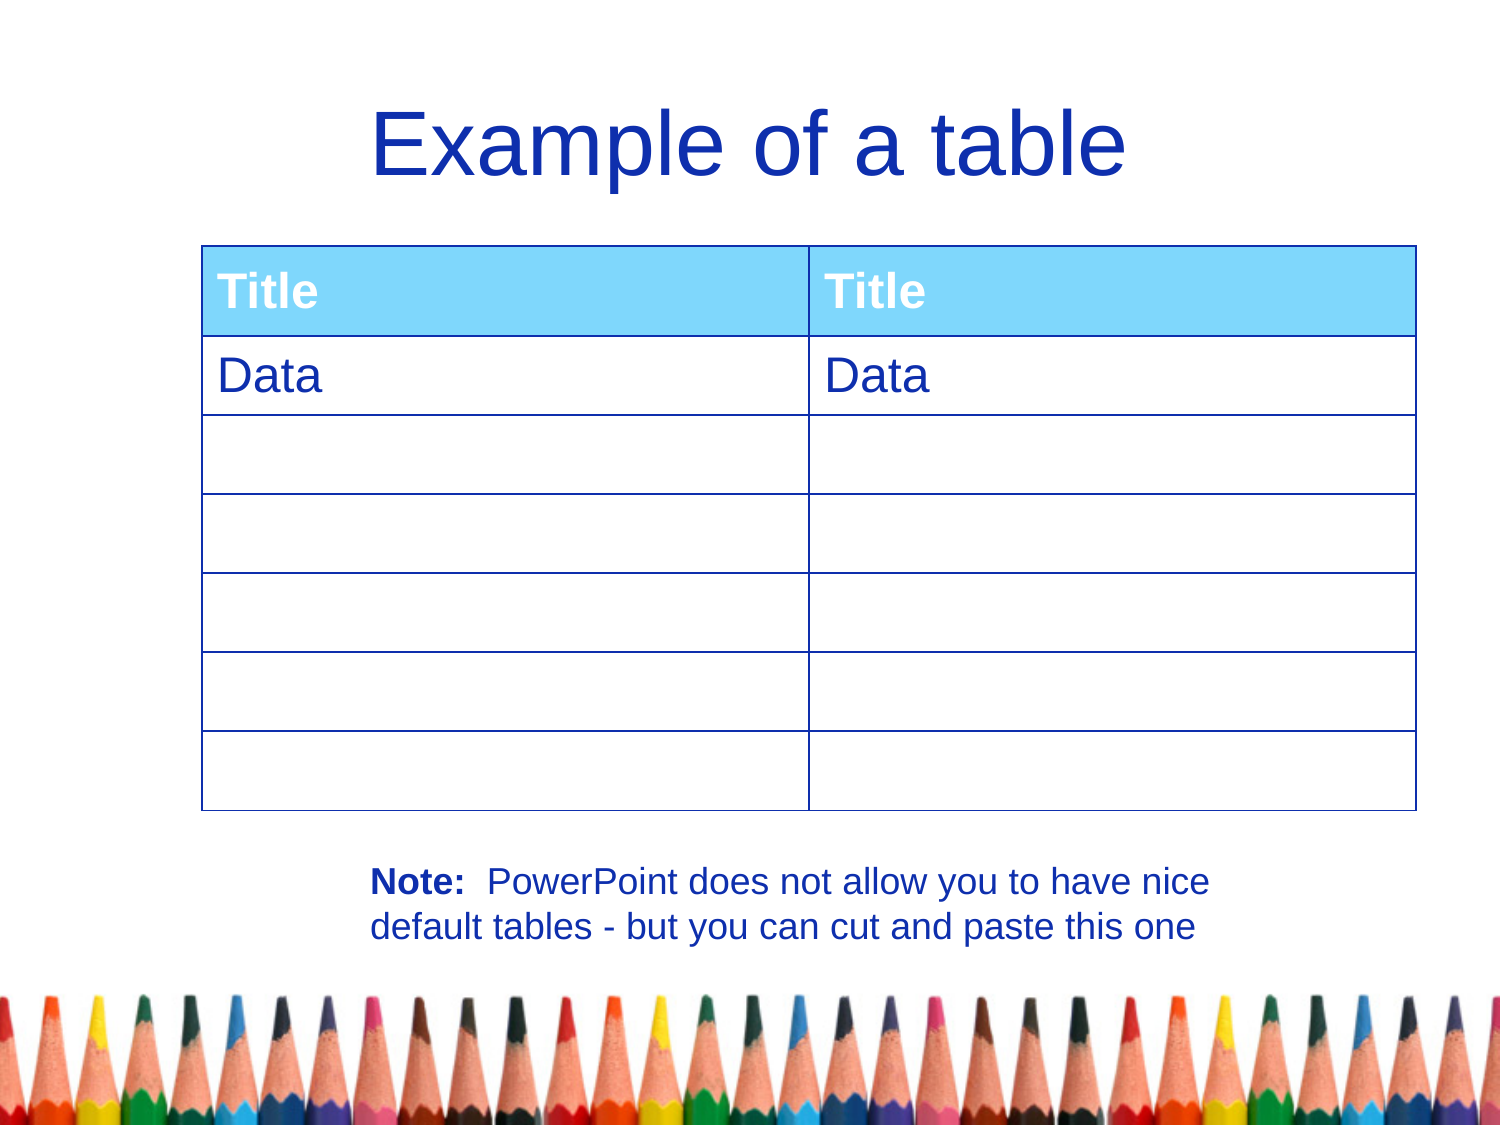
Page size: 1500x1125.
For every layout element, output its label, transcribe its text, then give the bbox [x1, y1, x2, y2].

table_cell [810, 495, 1415, 572]
table_cell Data [810, 337, 1415, 414]
table_cell [810, 416, 1415, 493]
table_cell [810, 574, 1415, 651]
table_cell [203, 653, 808, 730]
table_cell [810, 732, 1415, 810]
table_header Title [810, 247, 1415, 335]
table_cell [203, 416, 808, 493]
picture [0, 0, 1500, 1125]
table_cell [203, 574, 808, 651]
table_header Title [203, 247, 808, 335]
title Example of a table [75, 45, 1425, 233]
table_cell [203, 495, 808, 572]
table_cell [810, 653, 1415, 730]
text_box Note: PowerPoint does not allow you to have nice default tables - but you can cut and paste this one [355, 849, 1283, 955]
table_cell Data [203, 337, 808, 414]
table_cell [203, 732, 808, 810]
